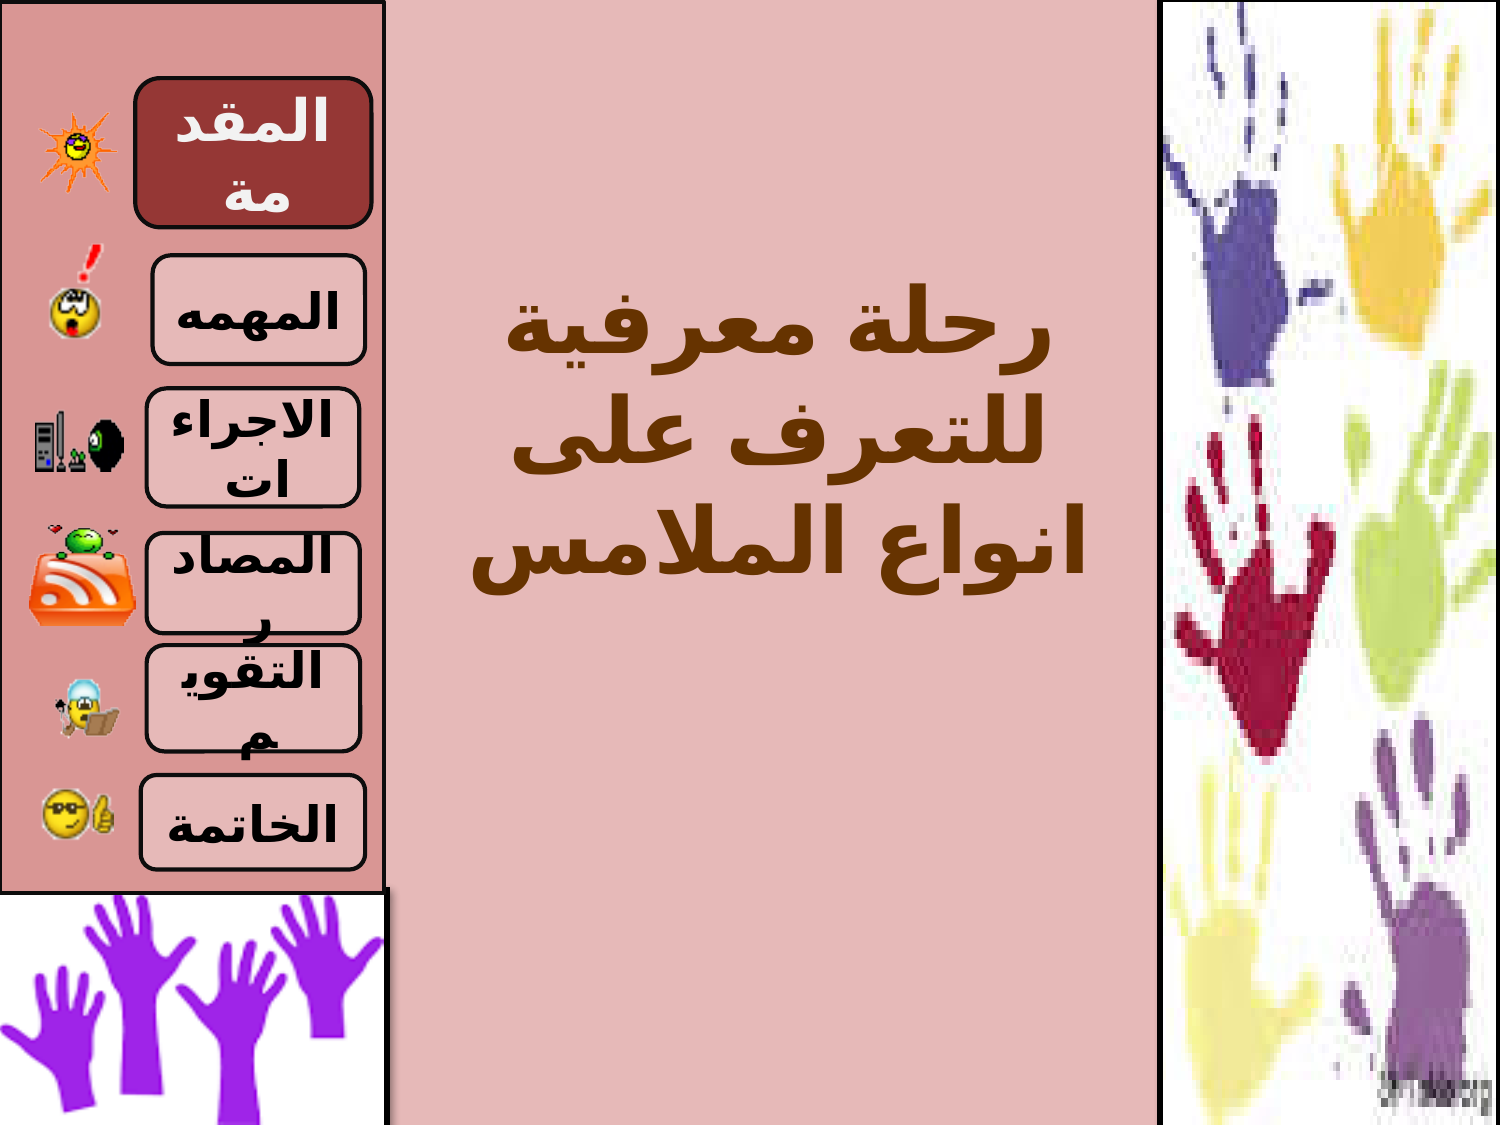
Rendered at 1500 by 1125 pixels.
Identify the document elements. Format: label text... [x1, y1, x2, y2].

text_box الخاتمة [138, 772, 368, 872]
text_box رحلة معرفية للتعرف على انواع الملامس [404, 254, 1155, 599]
text_box المهمه [150, 253, 368, 367]
picture [43, 656, 122, 741]
picture [35, 108, 124, 197]
picture [35, 400, 124, 473]
text_box [0, 0, 386, 893]
picture [29, 525, 136, 626]
picture [45, 241, 107, 342]
text_box التقويم [144, 643, 363, 754]
picture [0, 892, 385, 1125]
text_box المصادر [144, 530, 362, 636]
text_box المقدمة [133, 76, 374, 230]
picture [38, 787, 114, 844]
picture [1163, 1, 1496, 1125]
text_box الاجراءات [144, 386, 362, 509]
